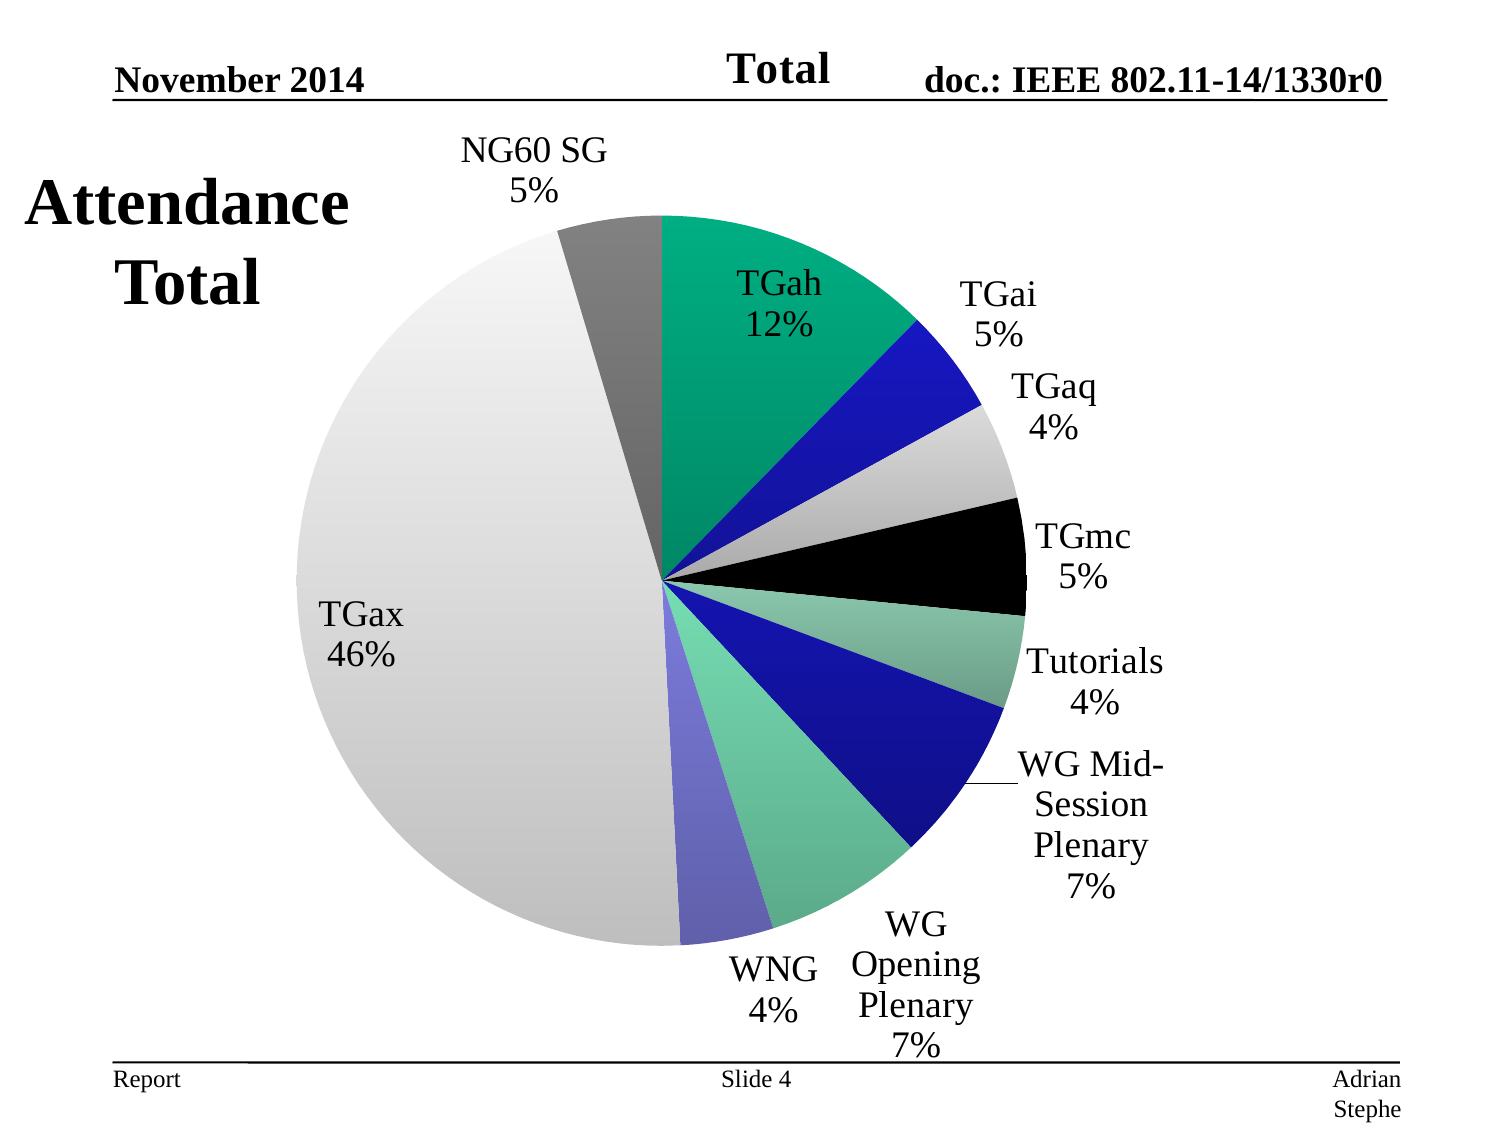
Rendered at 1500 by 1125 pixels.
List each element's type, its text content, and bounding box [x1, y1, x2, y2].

slide_number Slide 4 [712, 1076, 800, 1093]
chart [187, 0, 1370, 1069]
footer Adrian Stephens, Intel Corporation [1324, 1061, 1402, 1093]
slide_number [114, 54, 182, 101]
title Attendance Total [0, 174, 182, 300]
